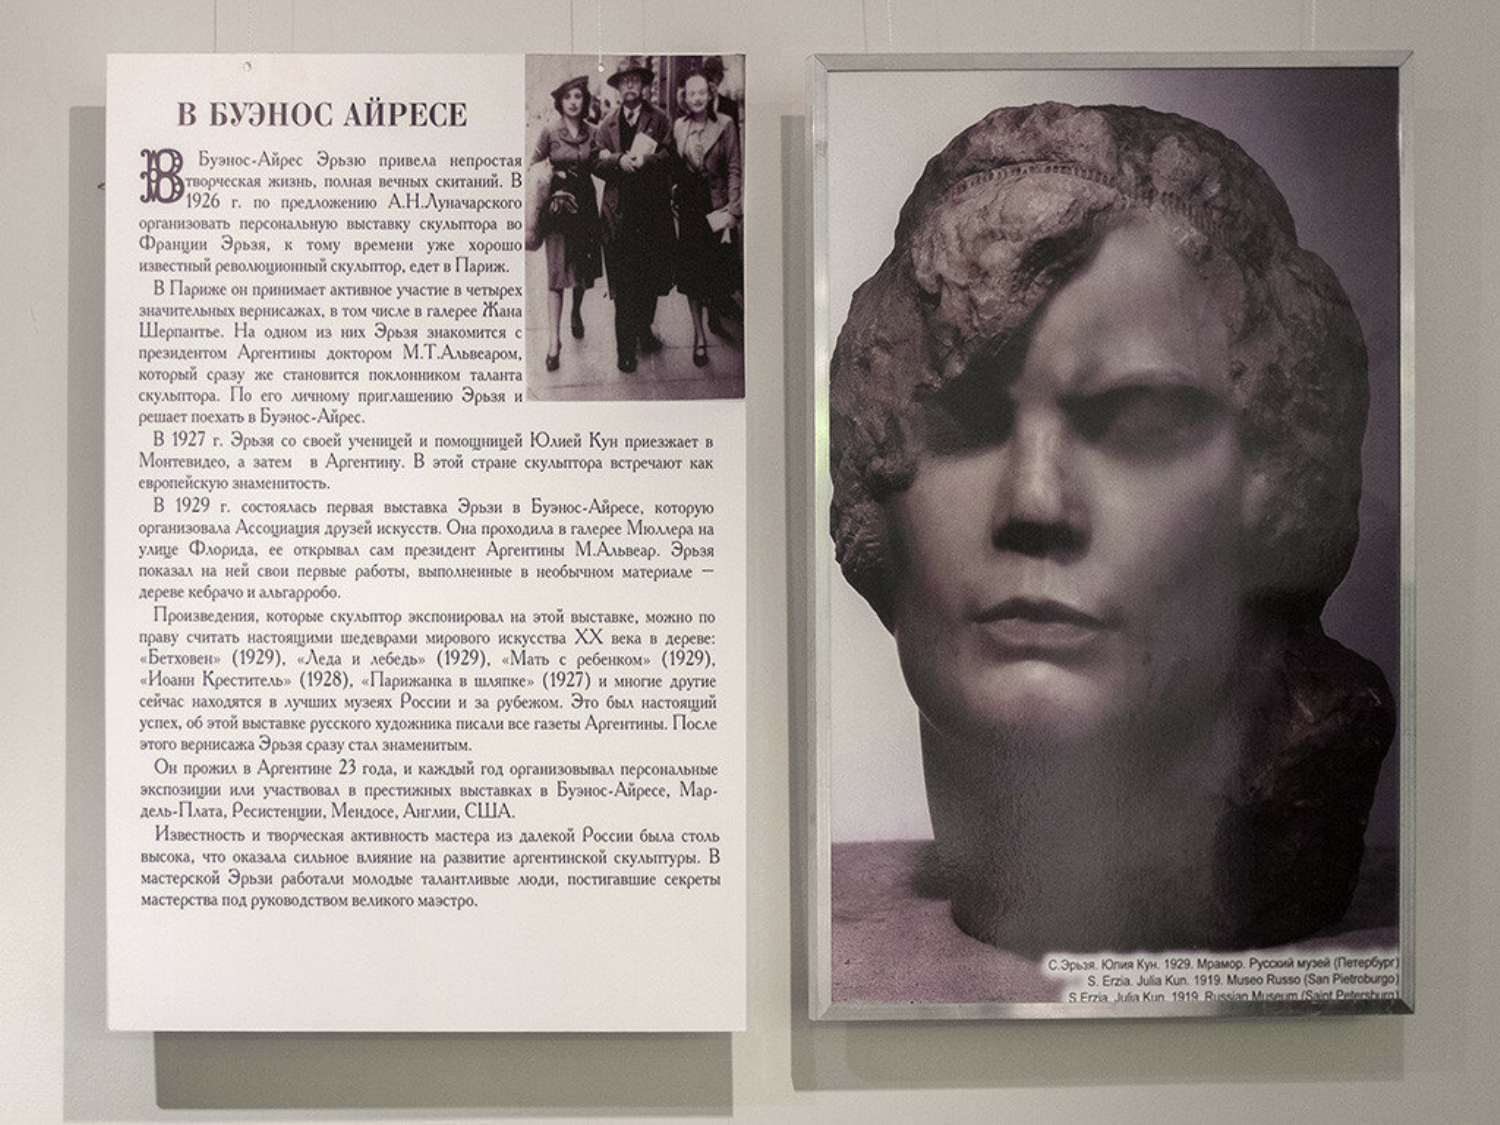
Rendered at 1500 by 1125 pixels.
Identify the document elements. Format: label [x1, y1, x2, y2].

list [0, 0, 1500, 1125]
